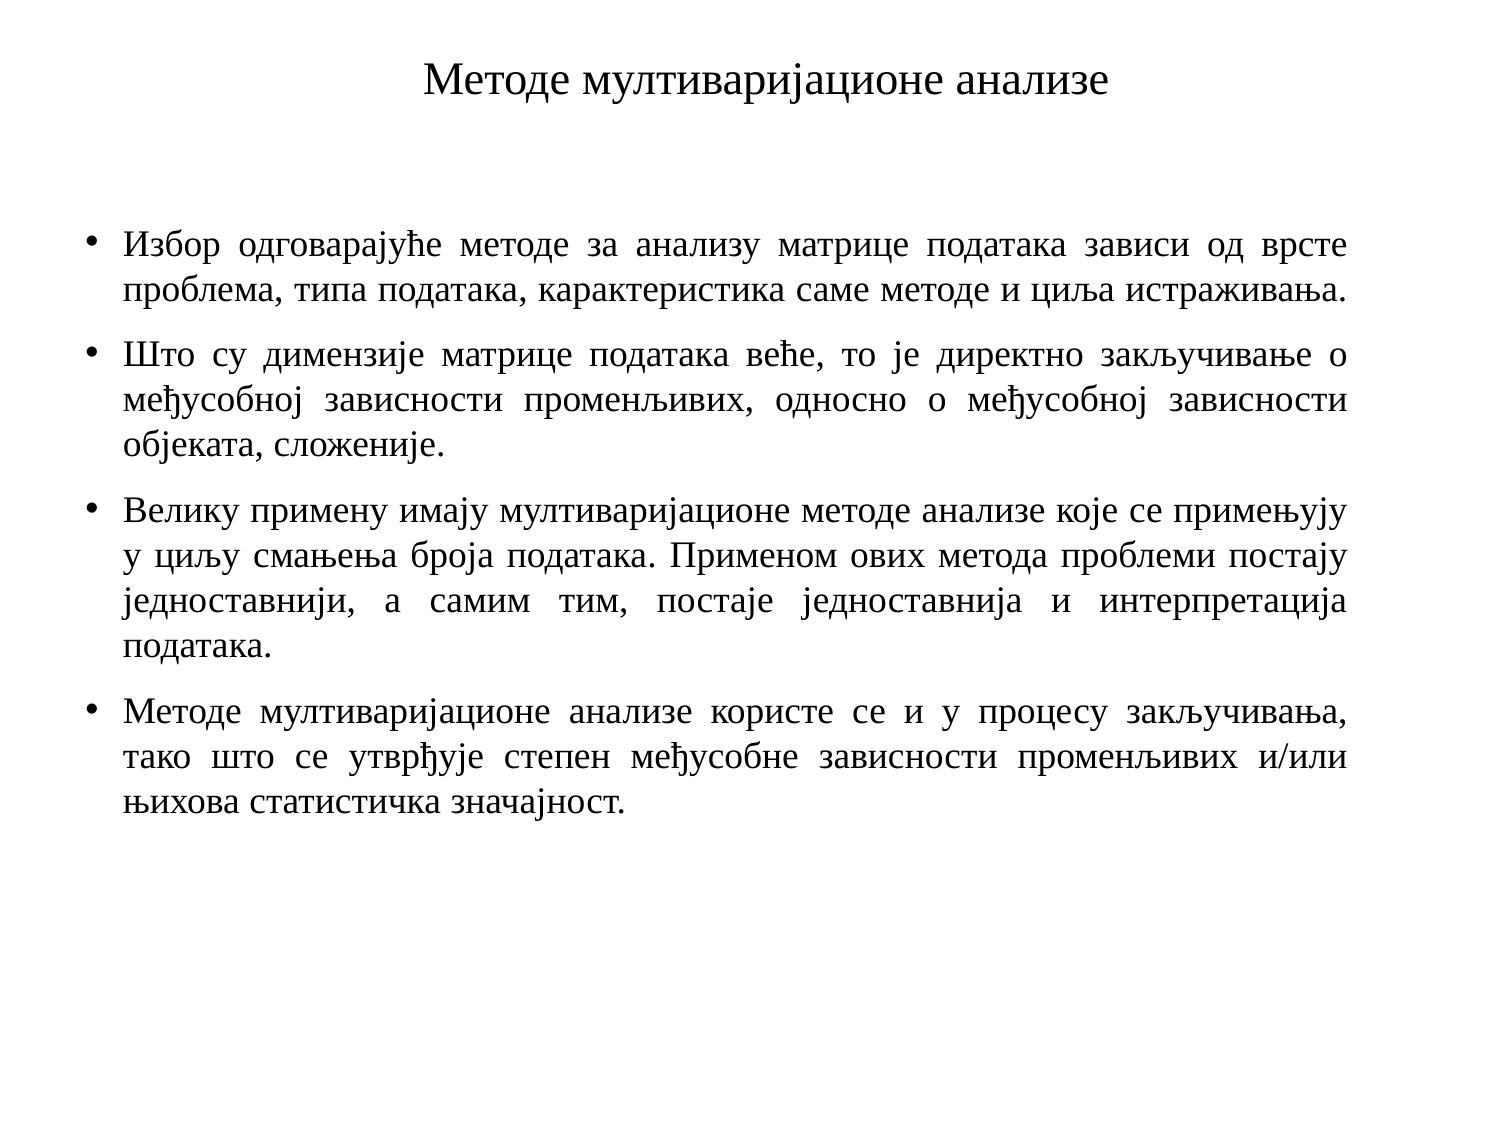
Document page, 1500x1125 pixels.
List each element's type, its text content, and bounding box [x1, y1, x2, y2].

text_box Методе мултиваријационе анализе [119, 46, 1414, 169]
list Избор одговарајуће методе за анализу матрице података зависи од врсте проблема, типа података, карактеристика саме методе и циља истраживања. Што су димензије матрице података веће, то је директно закључивање о међусобној зависности променљивих, односно о међусобној зависности објеката, сложеније. Велику примену имају мултиваријационе методе анализе које се примењују у циљу смањења броја података. Применом ових метода проблеми постају једноставнији, а самим тим, постаје једноставнија и интерпретација података. Методе мултиваријационе анализе користе се и у процесу закључивања, тако што се утврђује степен међусобне зависности променљивих и/или њихова статистичка значајност. [70, 210, 1365, 1026]
